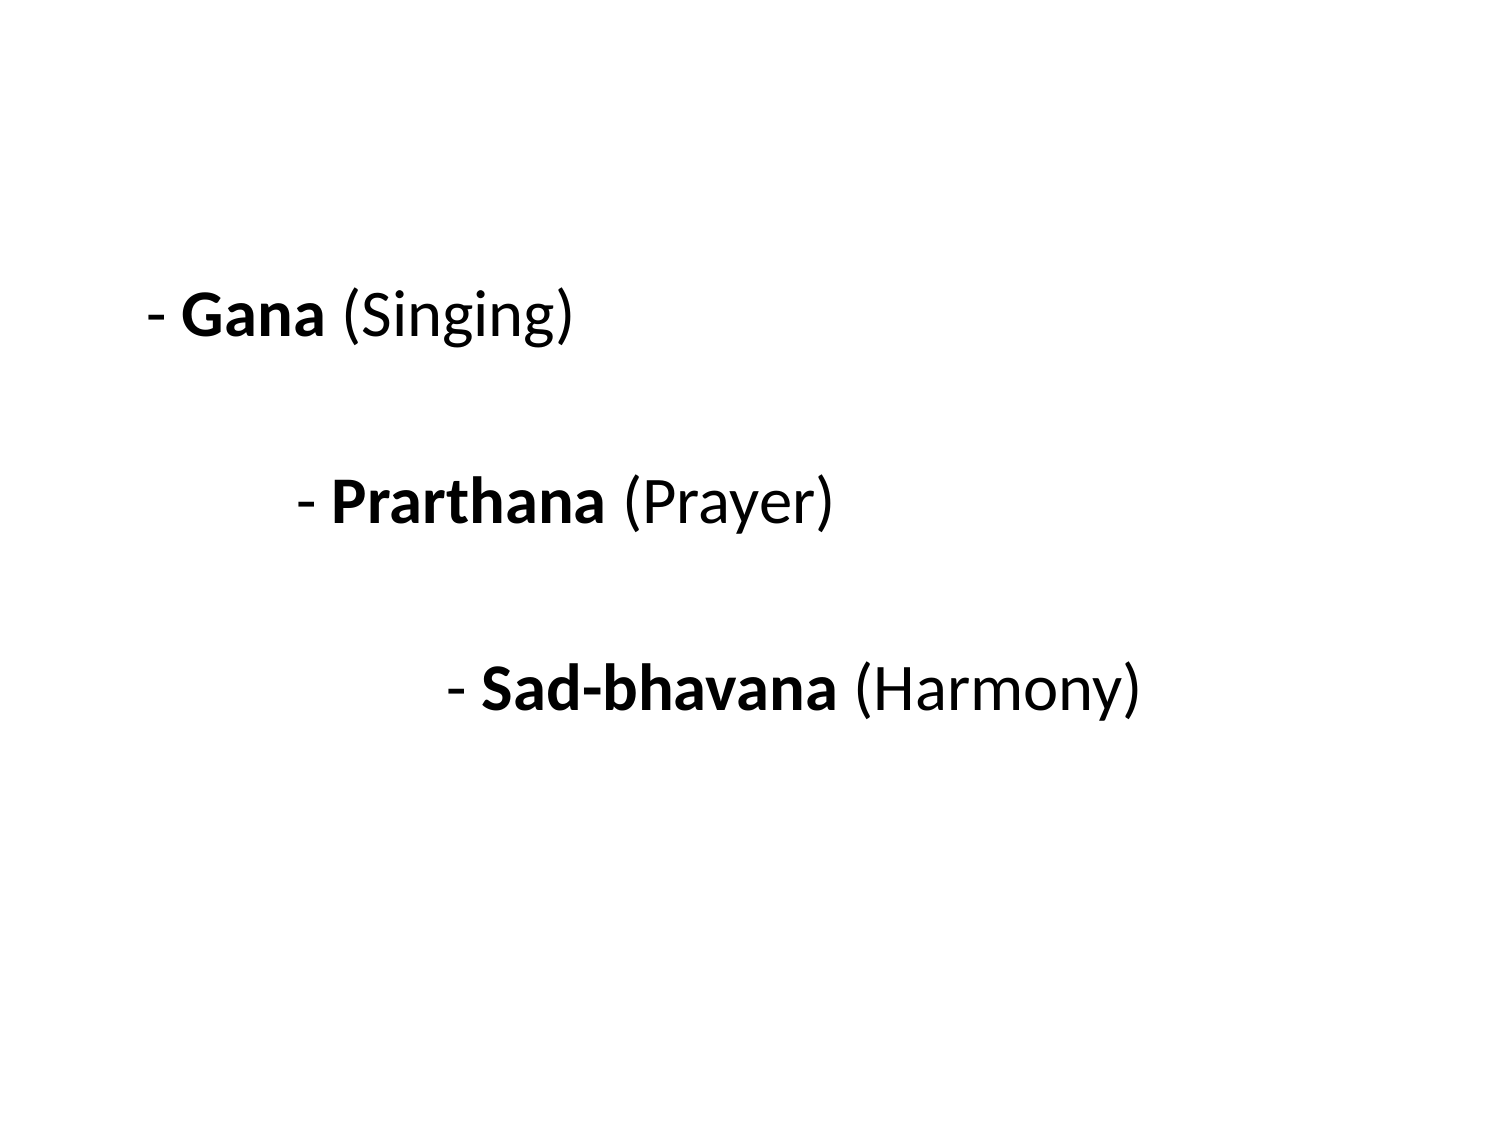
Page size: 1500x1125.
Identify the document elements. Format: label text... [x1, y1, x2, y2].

list - Gana (Singing) - Prarthana (Prayer) - Sad-bhavana (Harmony) [75, 262, 1425, 1005]
